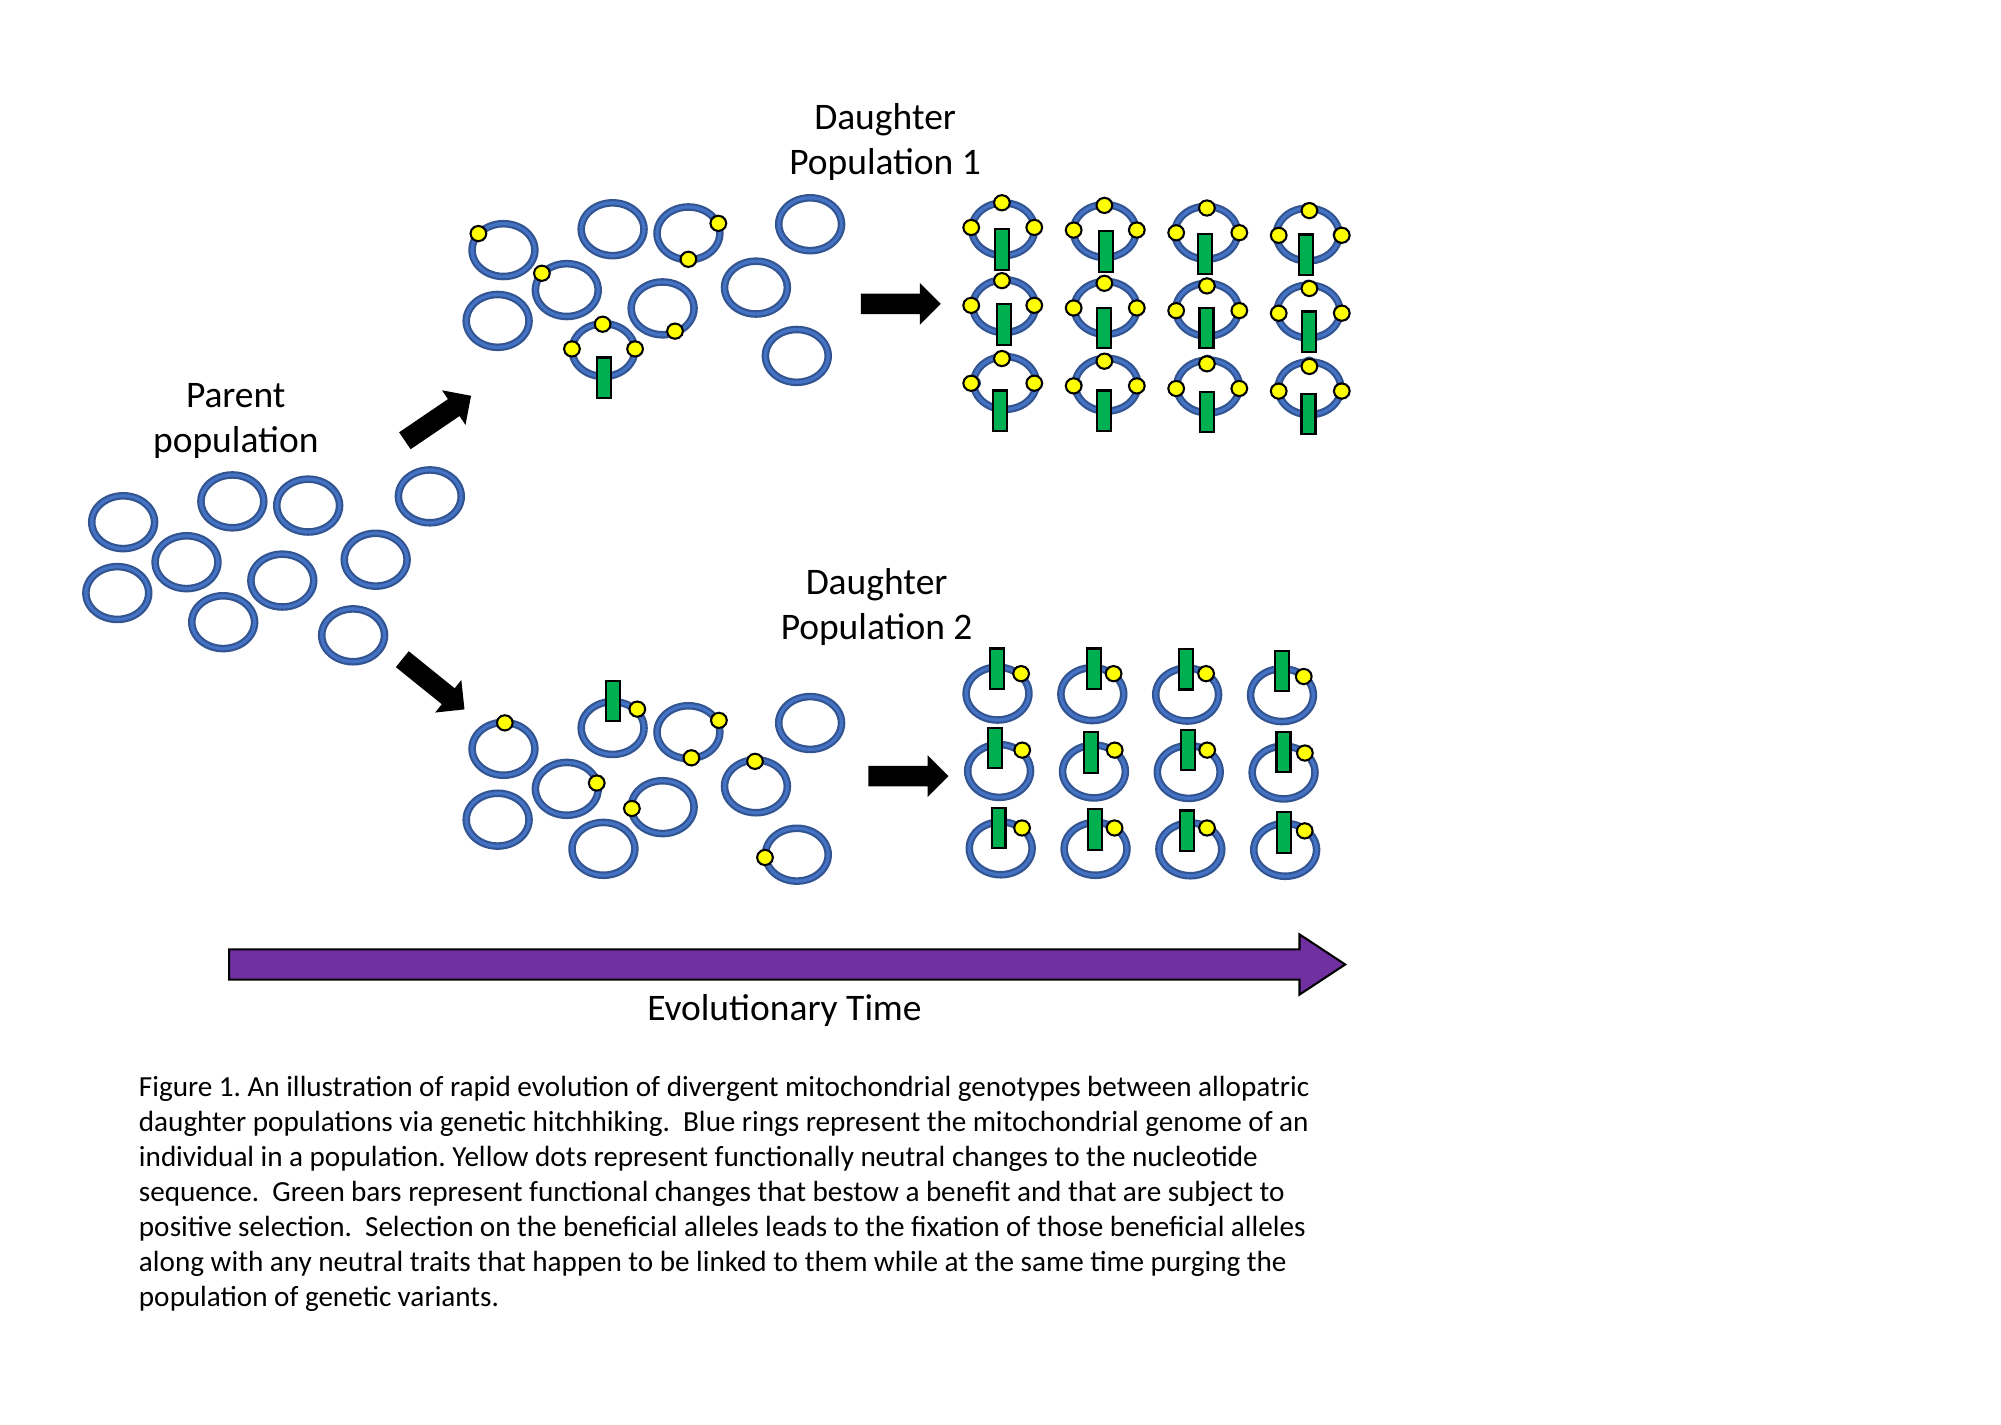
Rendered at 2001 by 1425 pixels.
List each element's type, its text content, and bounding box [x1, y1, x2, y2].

text_box [697, 231, 724, 263]
text_box [1010, 236, 1038, 259]
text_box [1065, 197, 1145, 238]
text_box [1104, 664, 1123, 683]
text_box [699, 729, 724, 761]
text_box [1003, 740, 1015, 752]
text_box [317, 605, 389, 666]
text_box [1270, 202, 1350, 243]
text_box [1179, 809, 1195, 852]
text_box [1168, 356, 1248, 397]
text_box [1155, 820, 1226, 880]
text_box [1073, 394, 1096, 414]
text_box [1060, 819, 1131, 880]
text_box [963, 195, 1043, 236]
text_box [994, 236, 1010, 271]
text_box [1180, 729, 1196, 771]
text_box [774, 692, 846, 754]
text_box [577, 698, 648, 759]
text_box [1105, 741, 1124, 759]
text_box [462, 290, 533, 352]
text_box [996, 313, 1012, 346]
text_box [1112, 316, 1140, 338]
text_box [965, 819, 1036, 879]
text_box [1007, 818, 1016, 829]
text_box [989, 647, 1005, 690]
text_box [1153, 742, 1224, 803]
text_box [1197, 241, 1213, 275]
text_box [963, 350, 1043, 391]
text_box [1317, 321, 1342, 341]
text_box [87, 492, 159, 553]
text_box [197, 471, 268, 532]
text_box [1275, 731, 1292, 773]
text_box [587, 774, 606, 792]
text_box [272, 475, 344, 536]
text_box Figure 1. An illustration of rapid evolution of divergent mitochondrial genotypes between allopatric daughter populations via genetic hitchhiking. Blue rings represent the mitochondrial genome of an individual in a population. Yellow dots represent functionally neutral changes to the nucleotide sequence. Green bars represent functional changes that bestow a benefit and that are subject to positive selection. Selection on the beneficial alleles leads to the fixation of those beneficial alleles along with any neutral traits that happen to be linked to them while at the same time purging the population of genetic variants. [124, 1060, 1346, 1320]
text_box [1065, 353, 1145, 394]
text_box [1058, 742, 1130, 802]
text_box [1317, 399, 1342, 418]
text_box [1213, 241, 1240, 263]
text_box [564, 316, 643, 357]
text_box [963, 742, 1035, 802]
text_box [1249, 820, 1321, 881]
text_box [151, 531, 222, 593]
text_box Parent population [138, 362, 334, 468]
text_box [187, 591, 259, 653]
text_box [1099, 741, 1108, 751]
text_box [1270, 358, 1350, 399]
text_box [1065, 275, 1145, 316]
text_box [577, 199, 648, 260]
text_box [991, 807, 1007, 849]
text_box [1294, 667, 1313, 686]
text_box [1178, 648, 1194, 691]
text_box [643, 324, 669, 339]
text_box [653, 203, 716, 263]
text_box [1173, 319, 1198, 339]
text_box [774, 194, 846, 255]
text_box [653, 701, 715, 762]
text_box [1314, 243, 1341, 265]
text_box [1270, 280, 1350, 321]
text_box [395, 651, 465, 713]
text_box [682, 749, 701, 767]
text_box [82, 562, 153, 624]
text_box [1295, 744, 1314, 762]
text_box [1248, 743, 1319, 803]
text_box [1198, 741, 1217, 759]
text_box [394, 466, 466, 527]
text_box [1087, 808, 1103, 851]
text_box [868, 755, 949, 798]
text_box [761, 325, 833, 387]
text_box [495, 714, 514, 732]
text_box [969, 236, 994, 259]
text_box [720, 257, 792, 318]
text_box [569, 357, 596, 380]
text_box [1151, 665, 1223, 725]
text_box [462, 789, 533, 850]
text_box [399, 390, 472, 450]
text_box [532, 264, 551, 282]
text_box [1273, 243, 1298, 264]
text_box [679, 250, 698, 269]
text_box [1197, 664, 1216, 683]
text_box [1057, 664, 1128, 725]
text_box [627, 278, 698, 333]
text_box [1168, 200, 1248, 241]
text_box [666, 322, 684, 340]
text_box [622, 799, 641, 818]
text_box [1112, 394, 1140, 415]
text_box [1012, 314, 1039, 336]
text_box [971, 391, 992, 412]
text_box [605, 680, 621, 722]
text_box [1172, 241, 1197, 262]
text_box [228, 932, 1348, 997]
text_box [1301, 321, 1317, 353]
text_box [1175, 397, 1199, 416]
text_box [1086, 647, 1102, 690]
text_box [1275, 321, 1301, 341]
text_box [468, 219, 539, 281]
text_box [1276, 811, 1292, 854]
text_box [720, 756, 792, 817]
text_box [1013, 741, 1032, 759]
text_box [1298, 243, 1314, 276]
text_box [531, 259, 602, 321]
text_box [1198, 319, 1215, 349]
text_box [468, 719, 539, 780]
text_box [762, 824, 833, 885]
text_box [1083, 731, 1099, 774]
text_box [1195, 819, 1201, 828]
text_box [596, 357, 612, 399]
text_box [1096, 316, 1112, 349]
text_box [709, 711, 728, 730]
text_box [992, 391, 1008, 432]
text_box [340, 529, 411, 590]
text_box [962, 664, 1033, 724]
text_box [1300, 399, 1317, 435]
text_box [628, 700, 647, 718]
text_box [247, 550, 318, 611]
text_box [1096, 394, 1112, 432]
text_box [1199, 397, 1215, 433]
text_box [1012, 664, 1031, 683]
text_box [1198, 819, 1217, 837]
text_box [1013, 819, 1032, 837]
text_box [970, 313, 996, 336]
text_box [628, 776, 698, 838]
text_box [1105, 819, 1124, 837]
text_box [1114, 238, 1139, 261]
text_box Evolutionary Time [632, 975, 937, 1036]
text_box Daughter Population 1 [774, 84, 996, 190]
text_box [612, 357, 638, 380]
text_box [1168, 278, 1248, 319]
text_box [987, 727, 1003, 769]
text_box Daughter Population 2 [765, 549, 988, 655]
text_box [746, 752, 765, 771]
text_box [1070, 238, 1098, 261]
text_box [1277, 399, 1300, 418]
text_box [1008, 391, 1039, 414]
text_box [963, 272, 1043, 313]
text_box [1246, 665, 1318, 726]
text_box [1098, 238, 1114, 273]
text_box [1215, 397, 1241, 417]
text_box [709, 214, 728, 233]
text_box [1215, 319, 1241, 340]
text_box [860, 283, 941, 325]
text_box [1072, 316, 1096, 337]
text_box [1295, 822, 1314, 840]
text_box [469, 224, 488, 243]
text_box [756, 848, 774, 867]
text_box [1274, 650, 1290, 692]
text_box [568, 818, 639, 880]
text_box [531, 758, 602, 820]
